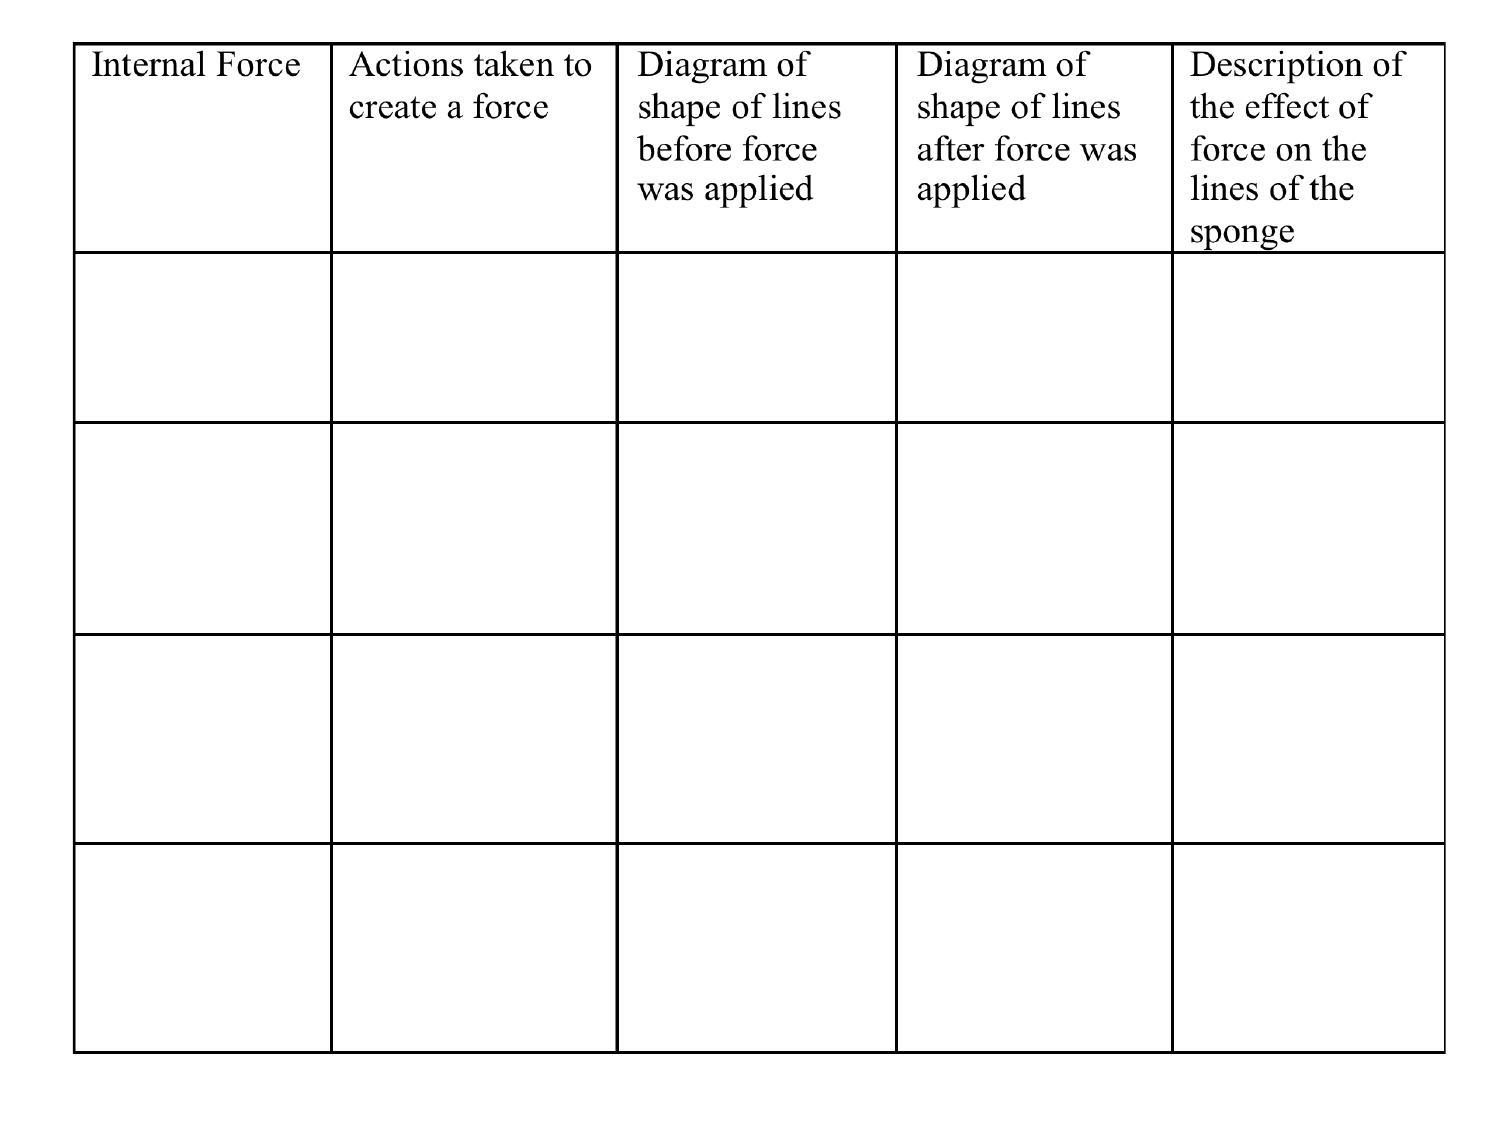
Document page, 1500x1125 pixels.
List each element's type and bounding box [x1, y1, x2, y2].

text_box [72, 42, 1446, 1125]
